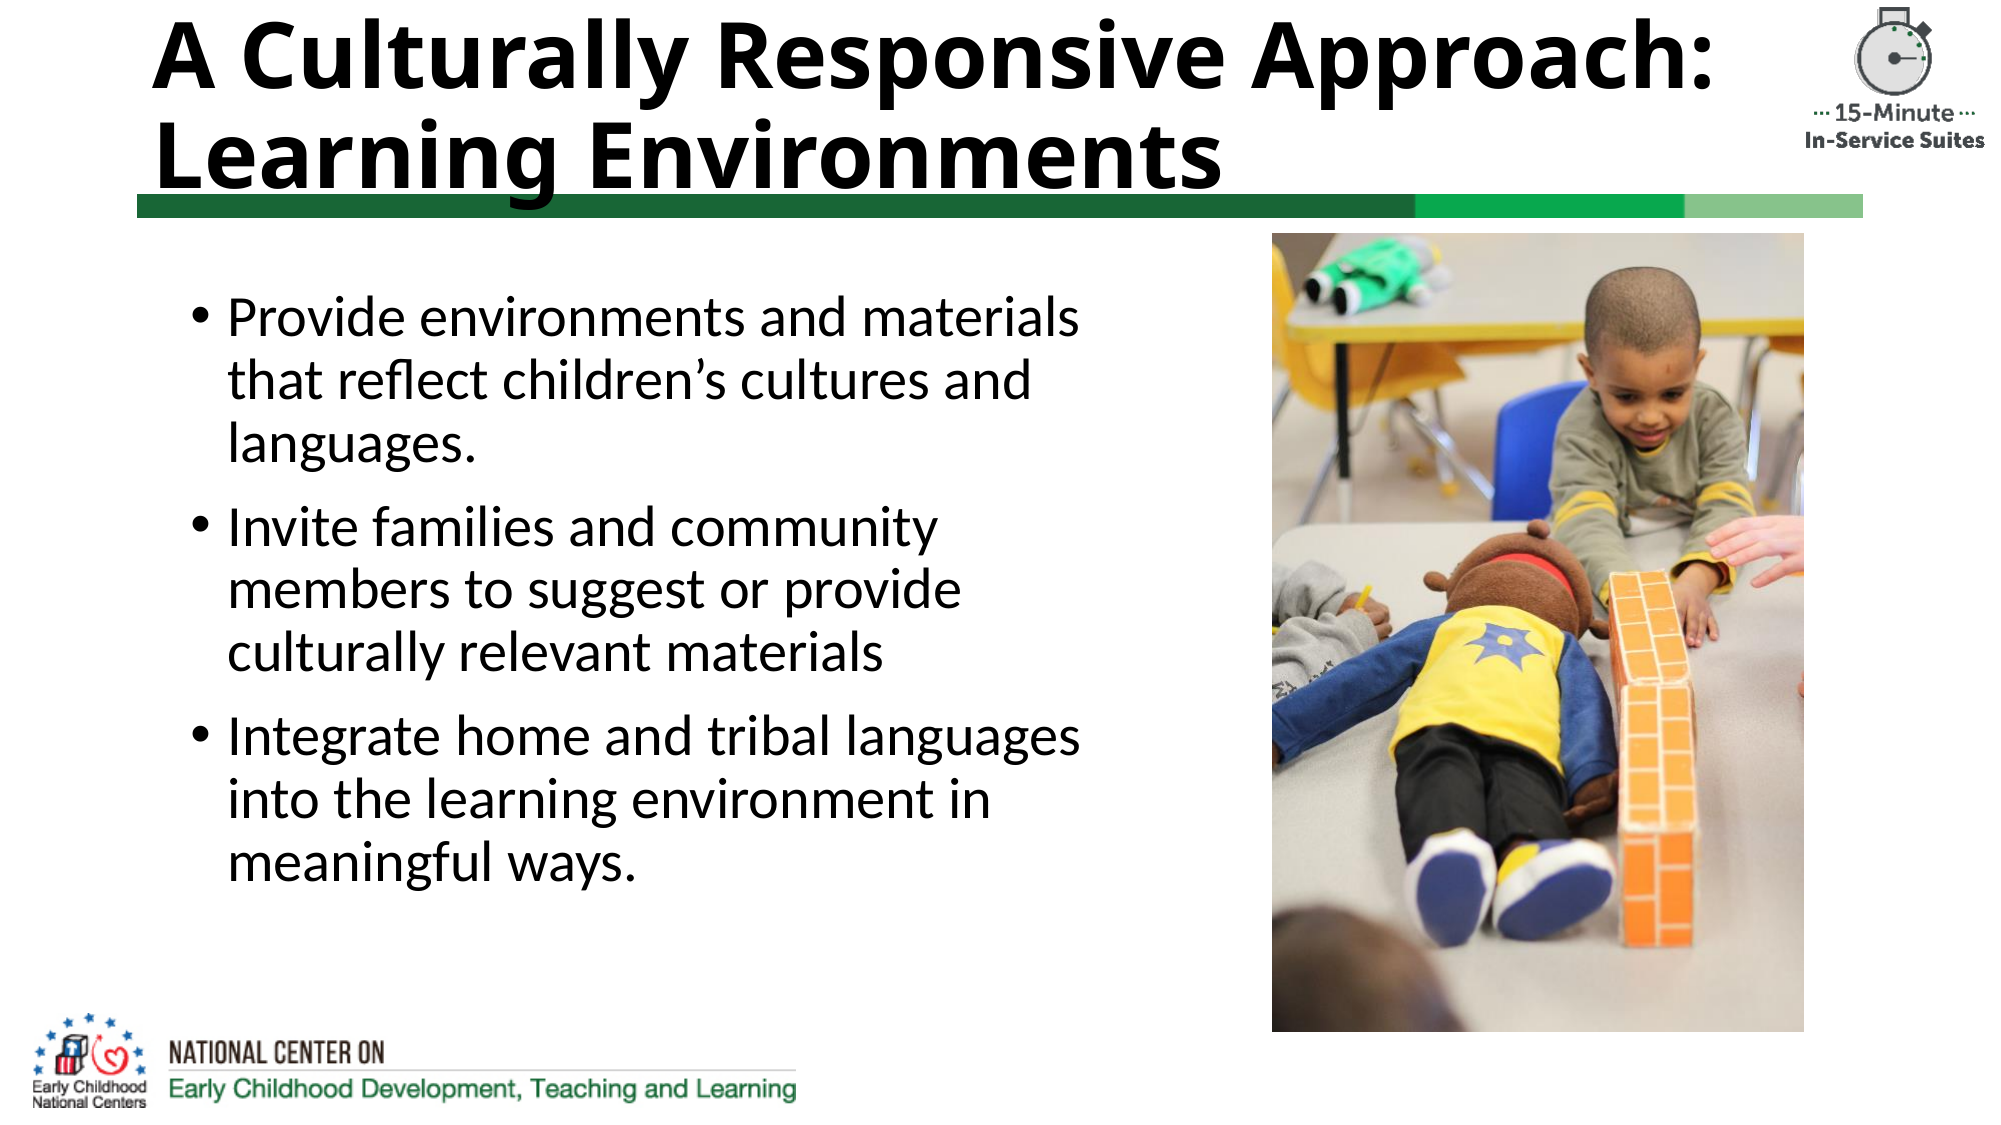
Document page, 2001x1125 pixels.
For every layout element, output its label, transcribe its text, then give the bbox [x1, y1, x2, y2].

picture [33, 1013, 796, 1108]
picture [1863, 0, 1999, 161]
title A Culturally Responsive Approach: Learning Environments [137, 0, 1863, 218]
picture [1272, 233, 1804, 1032]
list Provide environments and materials that reflect children’s cultures and languages. Invite families and community members to suggest or provide culturally relevant materials Integrate home and tribal languages into the learning environment in meaningful ways. [137, 278, 1179, 987]
